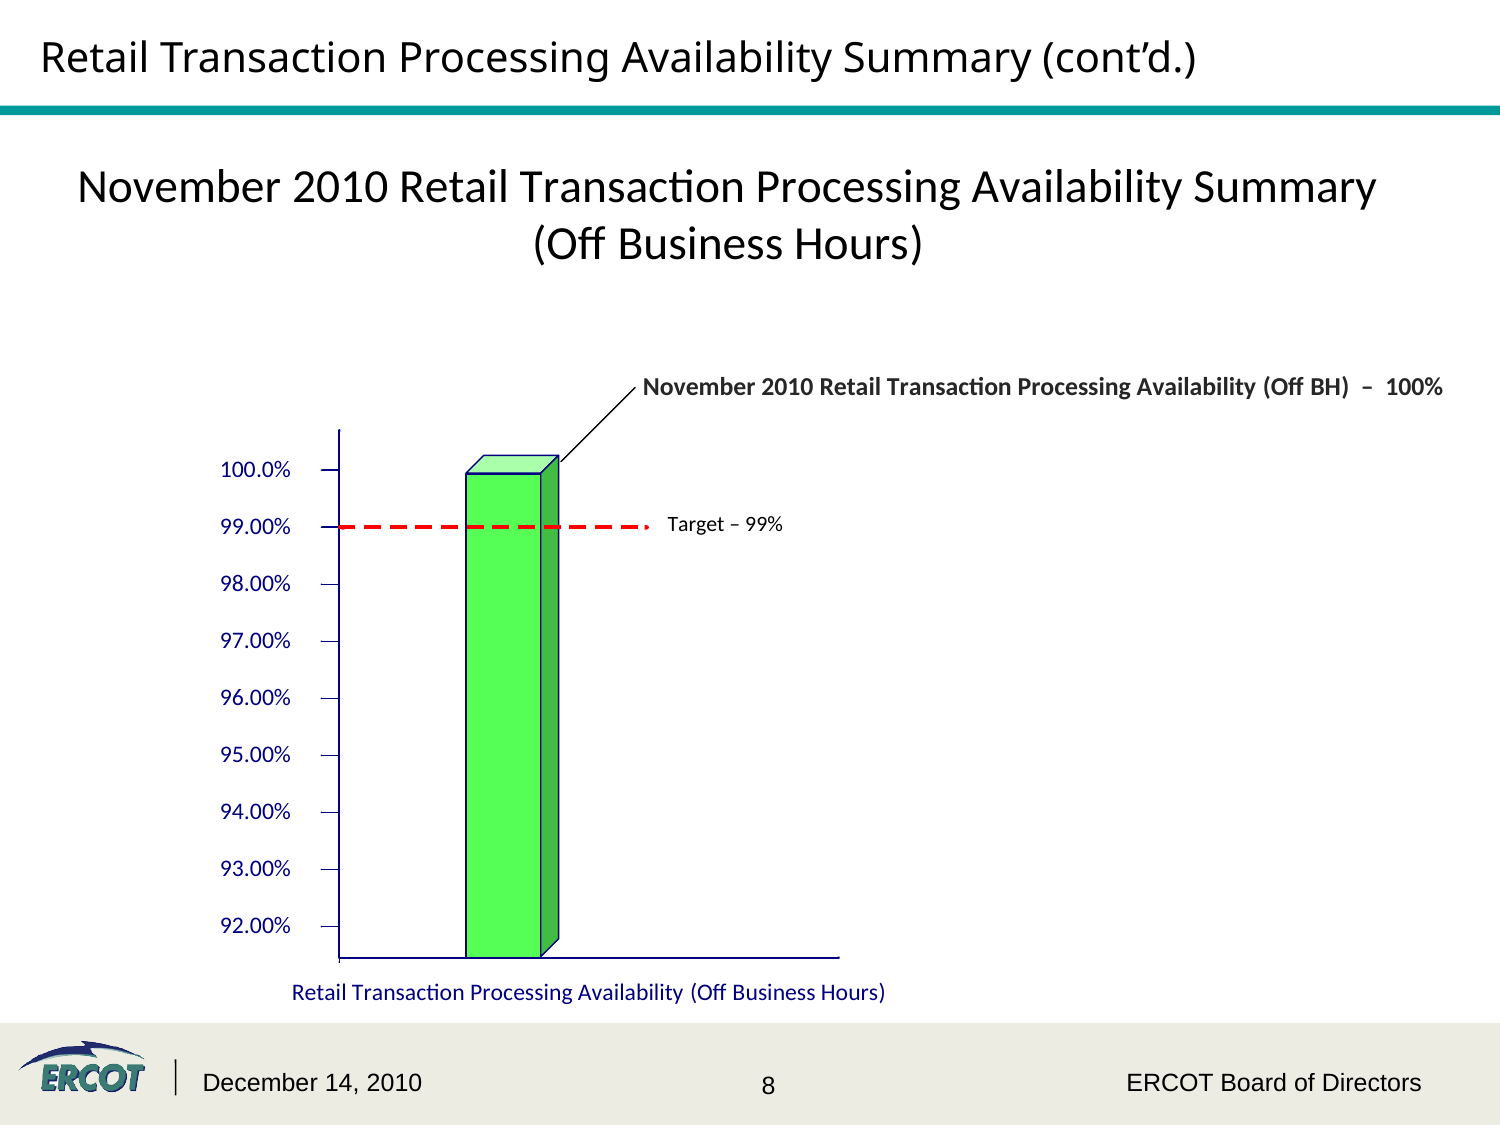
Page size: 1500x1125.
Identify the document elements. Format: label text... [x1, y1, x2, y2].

picture [74, 149, 1446, 1011]
footer ERCOT Board of Directors [1024, 1059, 1438, 1125]
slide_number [187, 1059, 538, 1125]
picture [10, 1031, 151, 1111]
title Retail Transaction Processing Availability Summary (cont’d.) [24, 0, 1476, 113]
